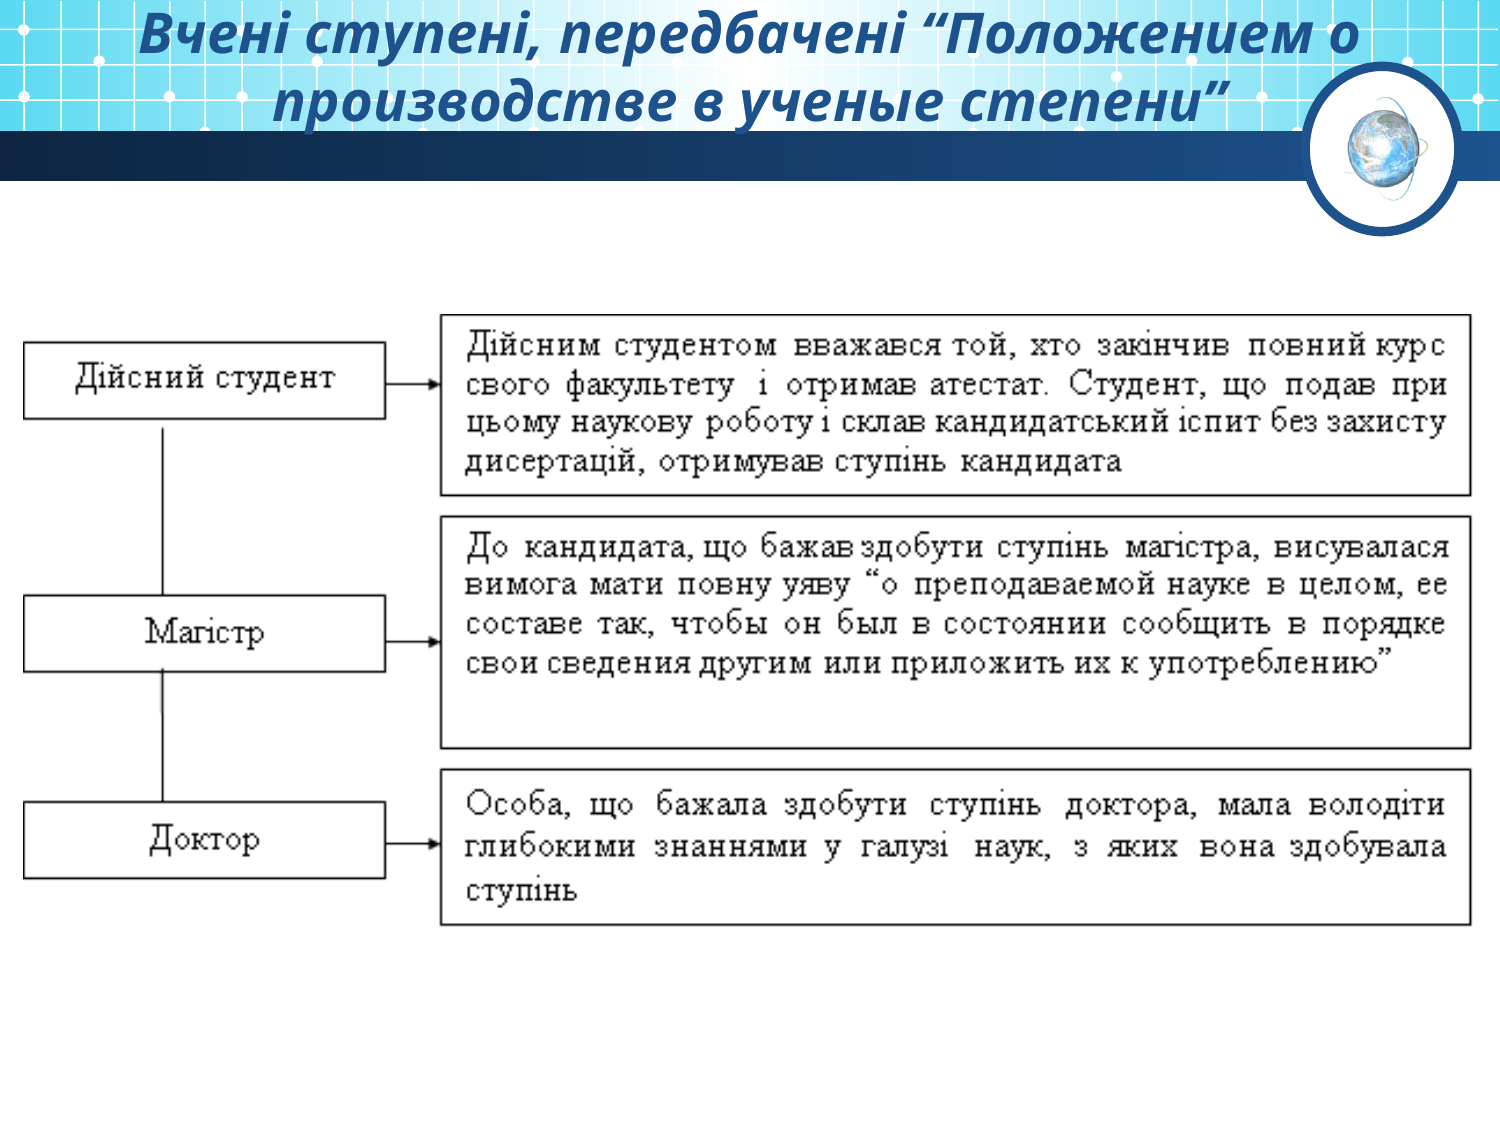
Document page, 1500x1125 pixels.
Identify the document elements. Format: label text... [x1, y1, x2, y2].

picture [23, 314, 1477, 929]
title Вчені ступені, передбачені “Положе­нием о производстве в ученые степе­ни” [0, 0, 1500, 130]
picture [1310, 130, 1454, 226]
